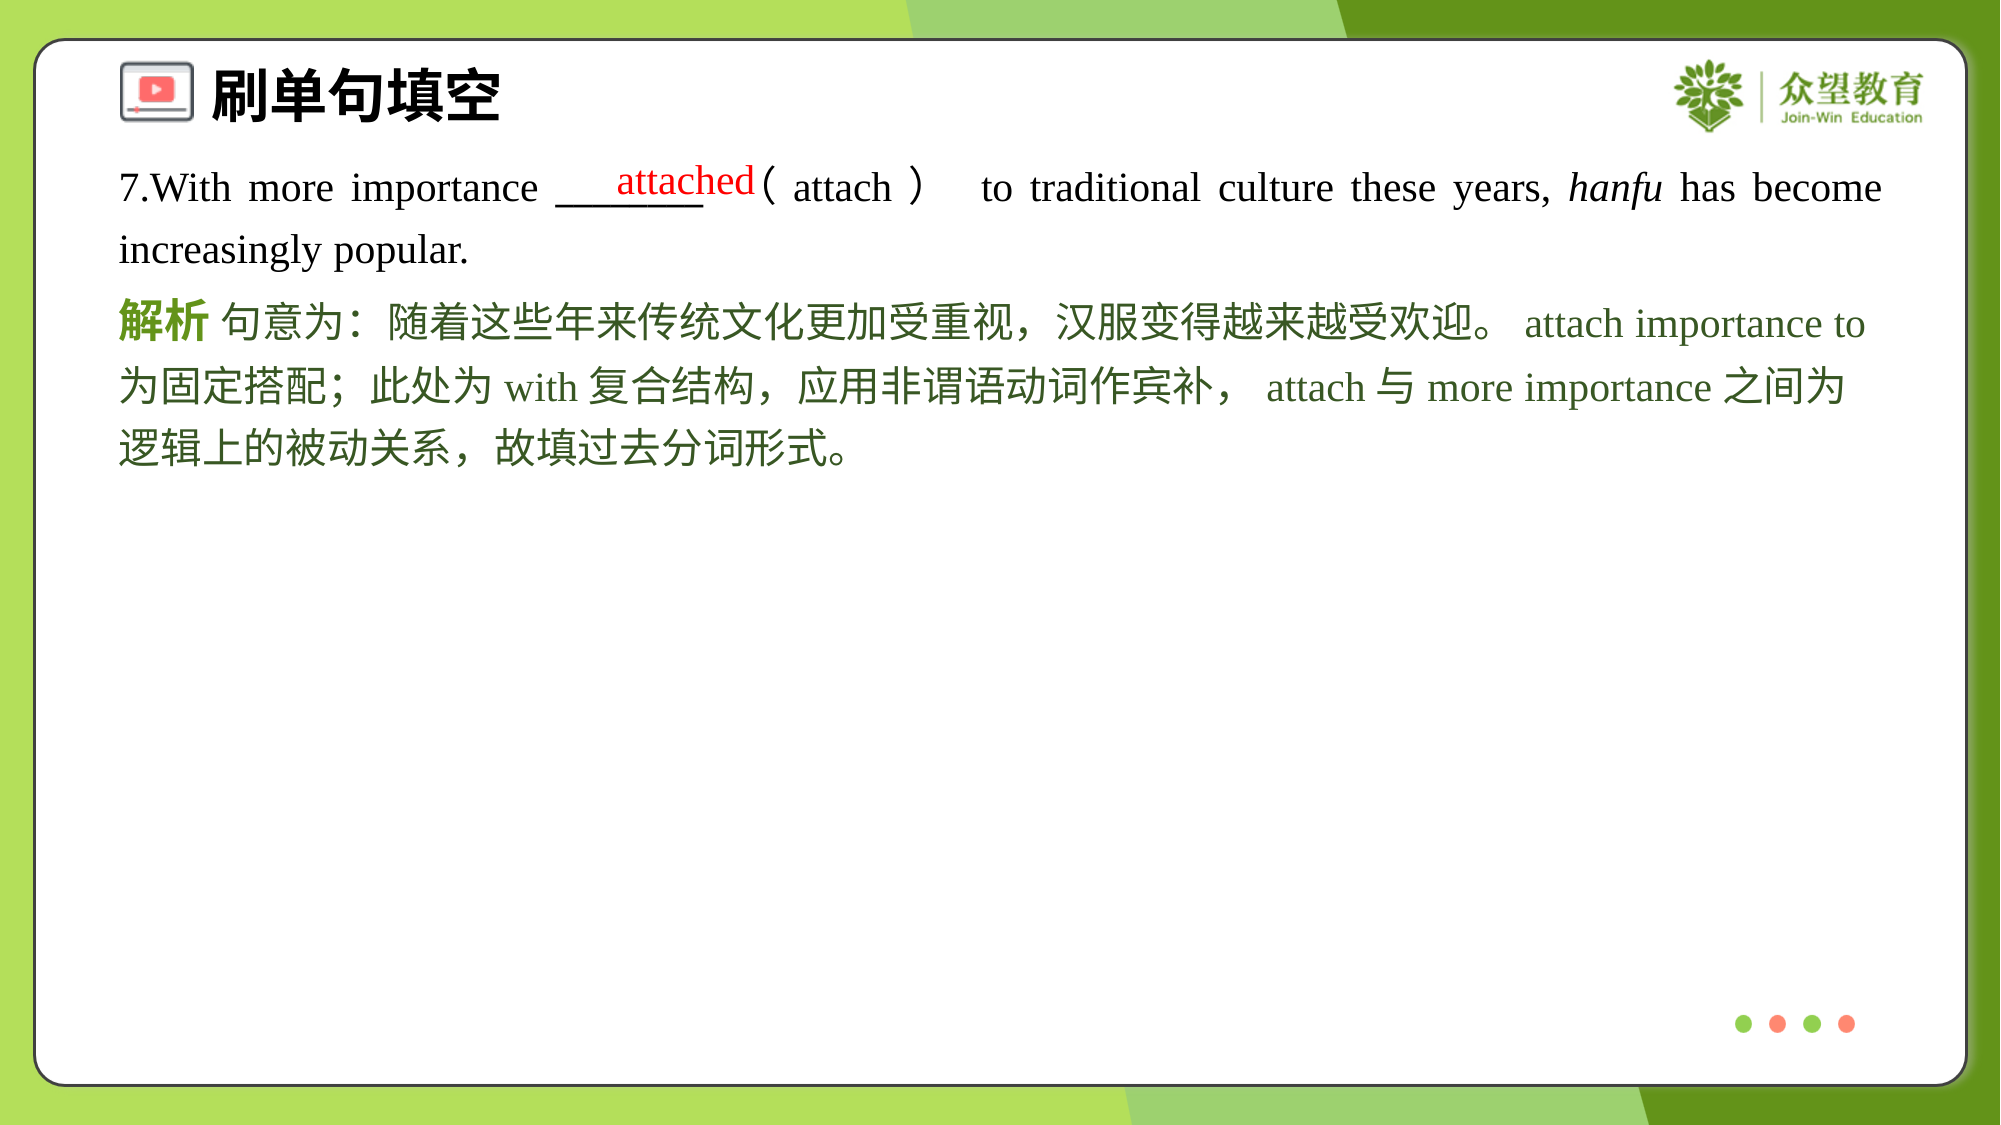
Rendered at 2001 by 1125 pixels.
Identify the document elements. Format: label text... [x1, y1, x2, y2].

text_box attached [612, 140, 761, 199]
text_box 7.With more importance ________ （attach） to traditional culture these years, hanfu has become increasingly popular. [118, 146, 1883, 267]
picture [0, 0, 2000, 1125]
text_box 解析 句意为：随着这些年来传统文化更加受重视，汉服变得越来越受欢迎。attach importance to为固定搭配；此处为with复合结构，应用非谓语动词作宾补，attach与more importance之间为逻辑上的被动关系，故填过去分词形式。 [118, 278, 1883, 468]
